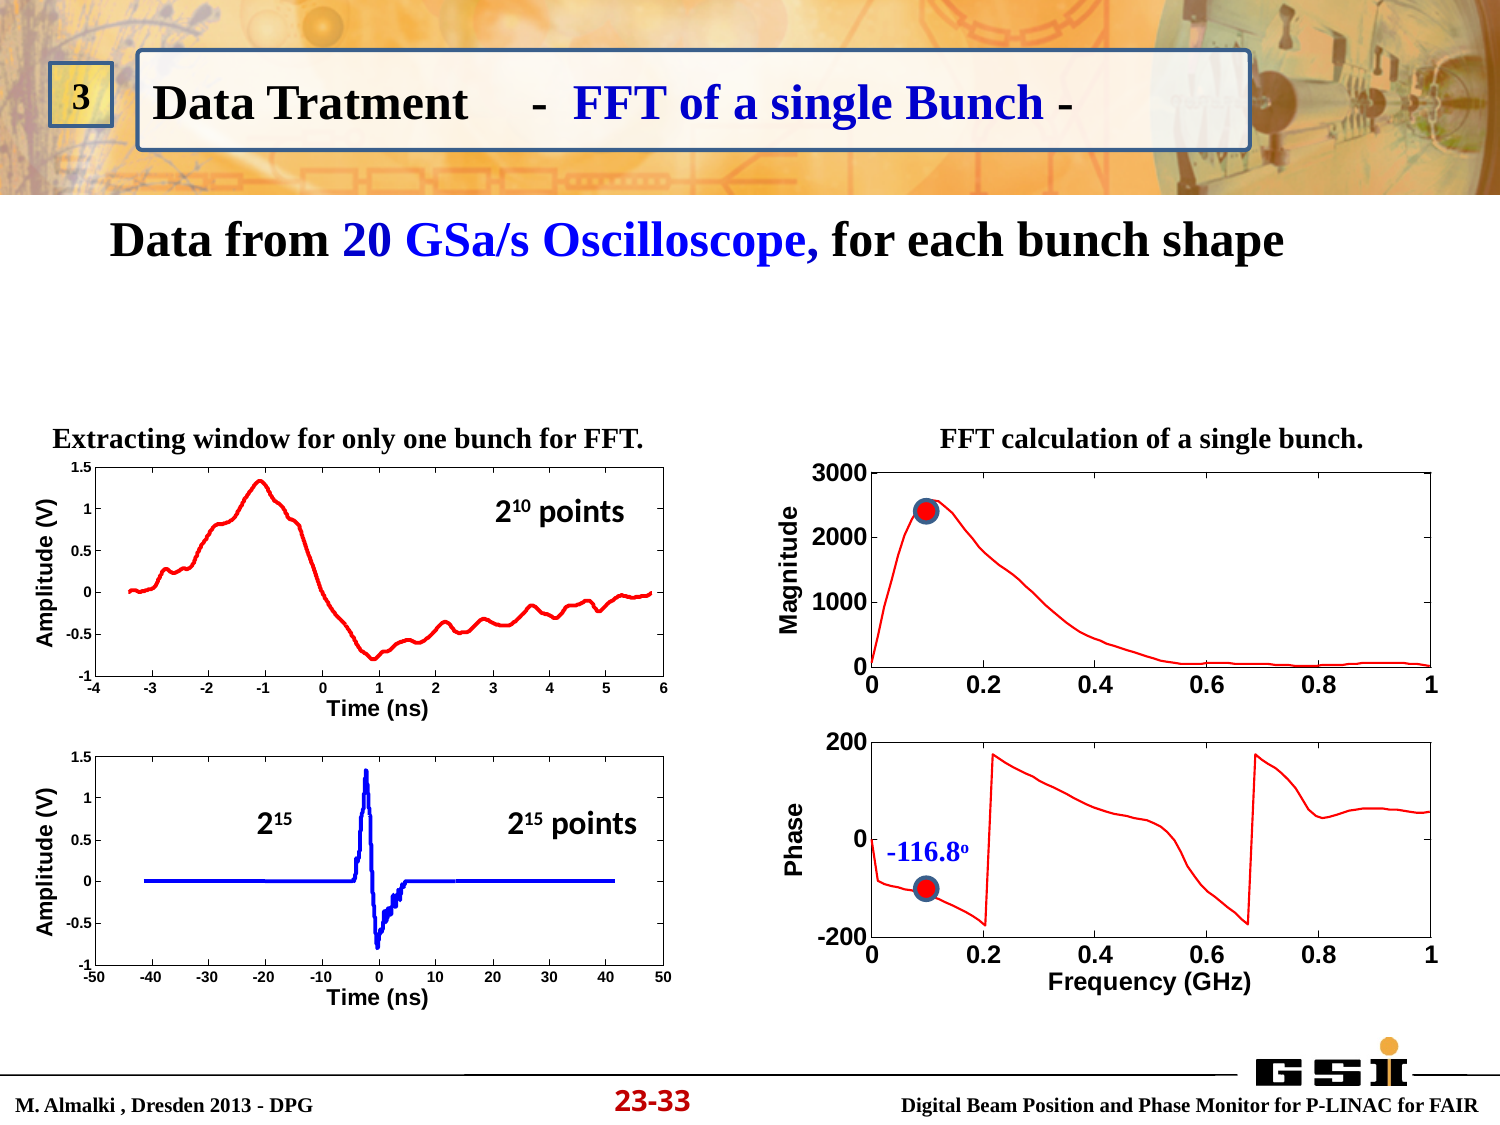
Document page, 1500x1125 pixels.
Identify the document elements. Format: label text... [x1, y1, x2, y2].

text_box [0, 0, 1500, 1086]
picture [777, 429, 1500, 1001]
picture [0, 462, 734, 1033]
text_box M. Almalki , Dresden 2013 - DPG Digital Beam Position and Phase Monitor for P-LINAC for FAIR [0, 1092, 1494, 1125]
